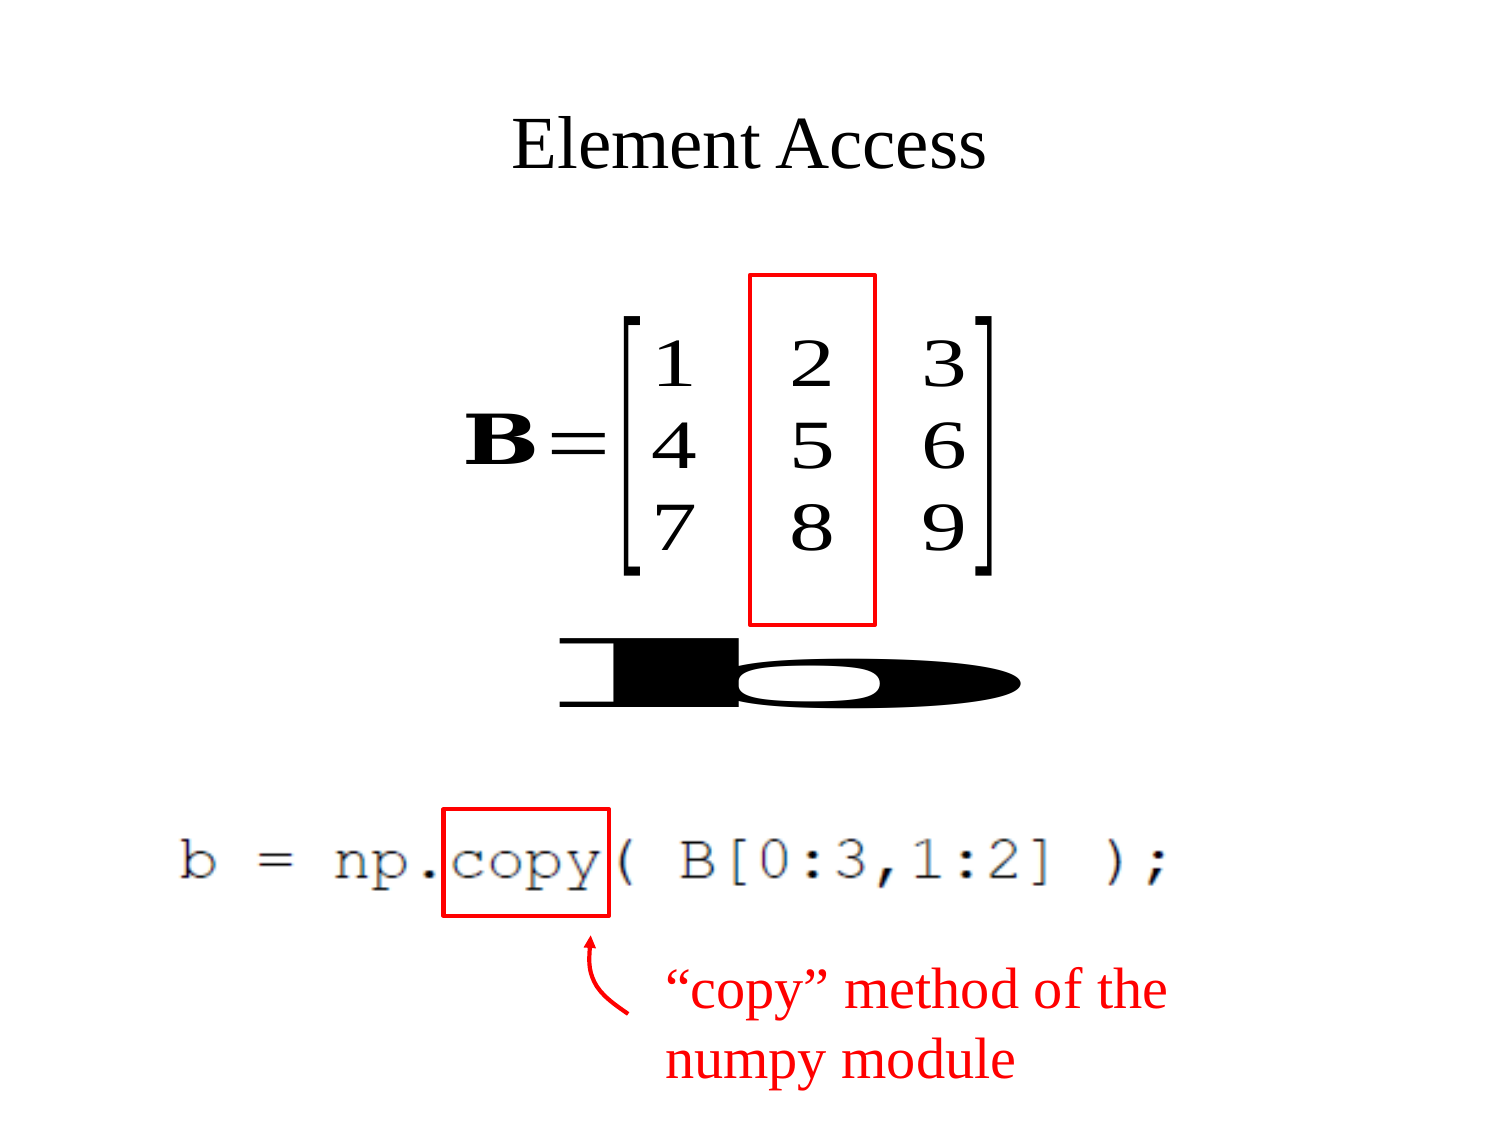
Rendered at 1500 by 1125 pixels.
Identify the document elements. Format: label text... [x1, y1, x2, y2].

title Element Access [75, 45, 1425, 233]
text_box [583, 947, 630, 1016]
text_box [748, 273, 877, 627]
picture [112, 749, 1426, 938]
text_box “copy” method of the numpy module [649, 947, 1263, 1114]
